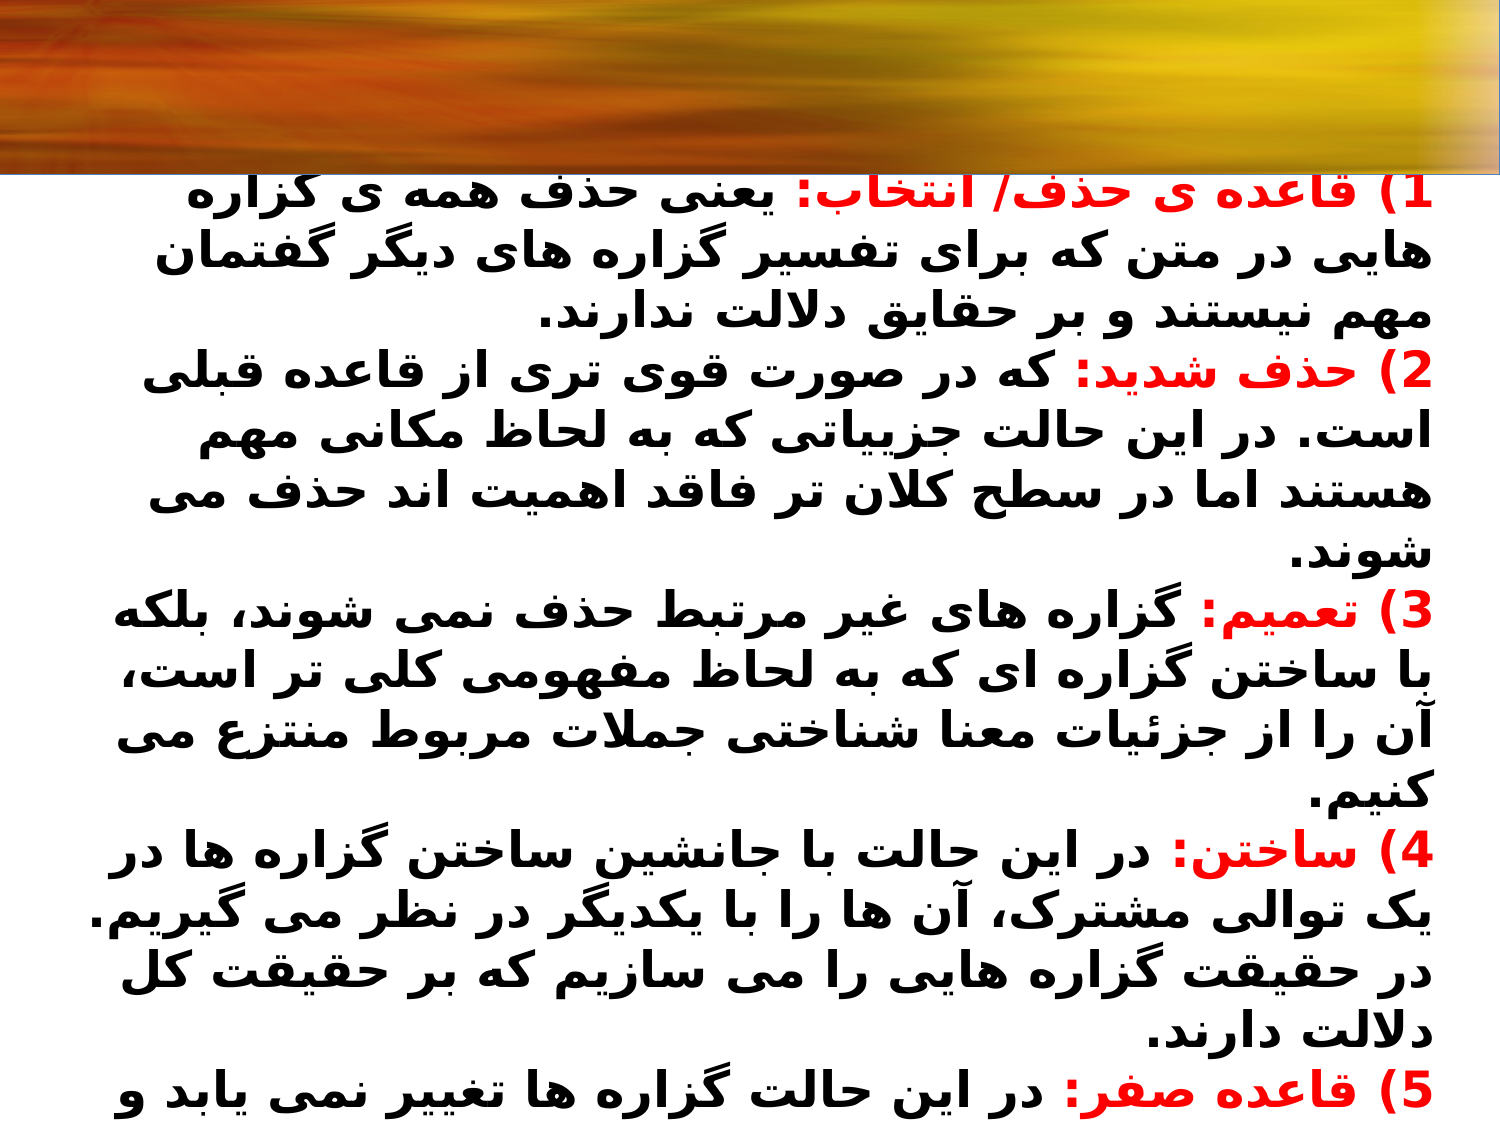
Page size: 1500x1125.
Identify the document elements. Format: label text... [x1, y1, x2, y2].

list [0, 0, 1500, 176]
title تحلیل ساختاری روایت ها: وان دایک استفاده از چهار قاعده ی کلان تقلیلی زیر را پیشنهاد می کند: 1) قاعده ی حذف/ انتخاب: یعنی حذف همه ی گزاره هایی در متن که برای تفسیر گزاره های دیگر گفتمان مهم نیستند و بر حقایق دلالت ندارند. 2) حذف شدید: که در صورت قوی تری از قاعده قبلی است. در این حالت جزییاتی که به لحاظ مکانی مهم هستند اما در سطح کلان تر فاقد اهمیت اند حذف می شوند. 3) تعمیم: گزاره های غیر مرتبط حذف نمی شوند، بلکه با ساختن گزاره ای که به لحاظ مفهومی کلی تر است، آن را از جزئیات معنا شناختی جملات مربوط منتزع می کنیم. 4) ساختن: در این حالت با جانشین ساختن گزاره ها در یک توالی مشترک، آن ها را با یکدیگر در نظر می گیریم. در حقیقت گزاره هایی را می سازیم که بر حقیقت کل دلالت دارند. 5) قاعده صفر: در این حالت گزاره ها تغییر نمی یابد و مستقیما در سطح کلان پذیرفته می شوند( ذکایی، 1387). [50, 237, 1450, 1038]
